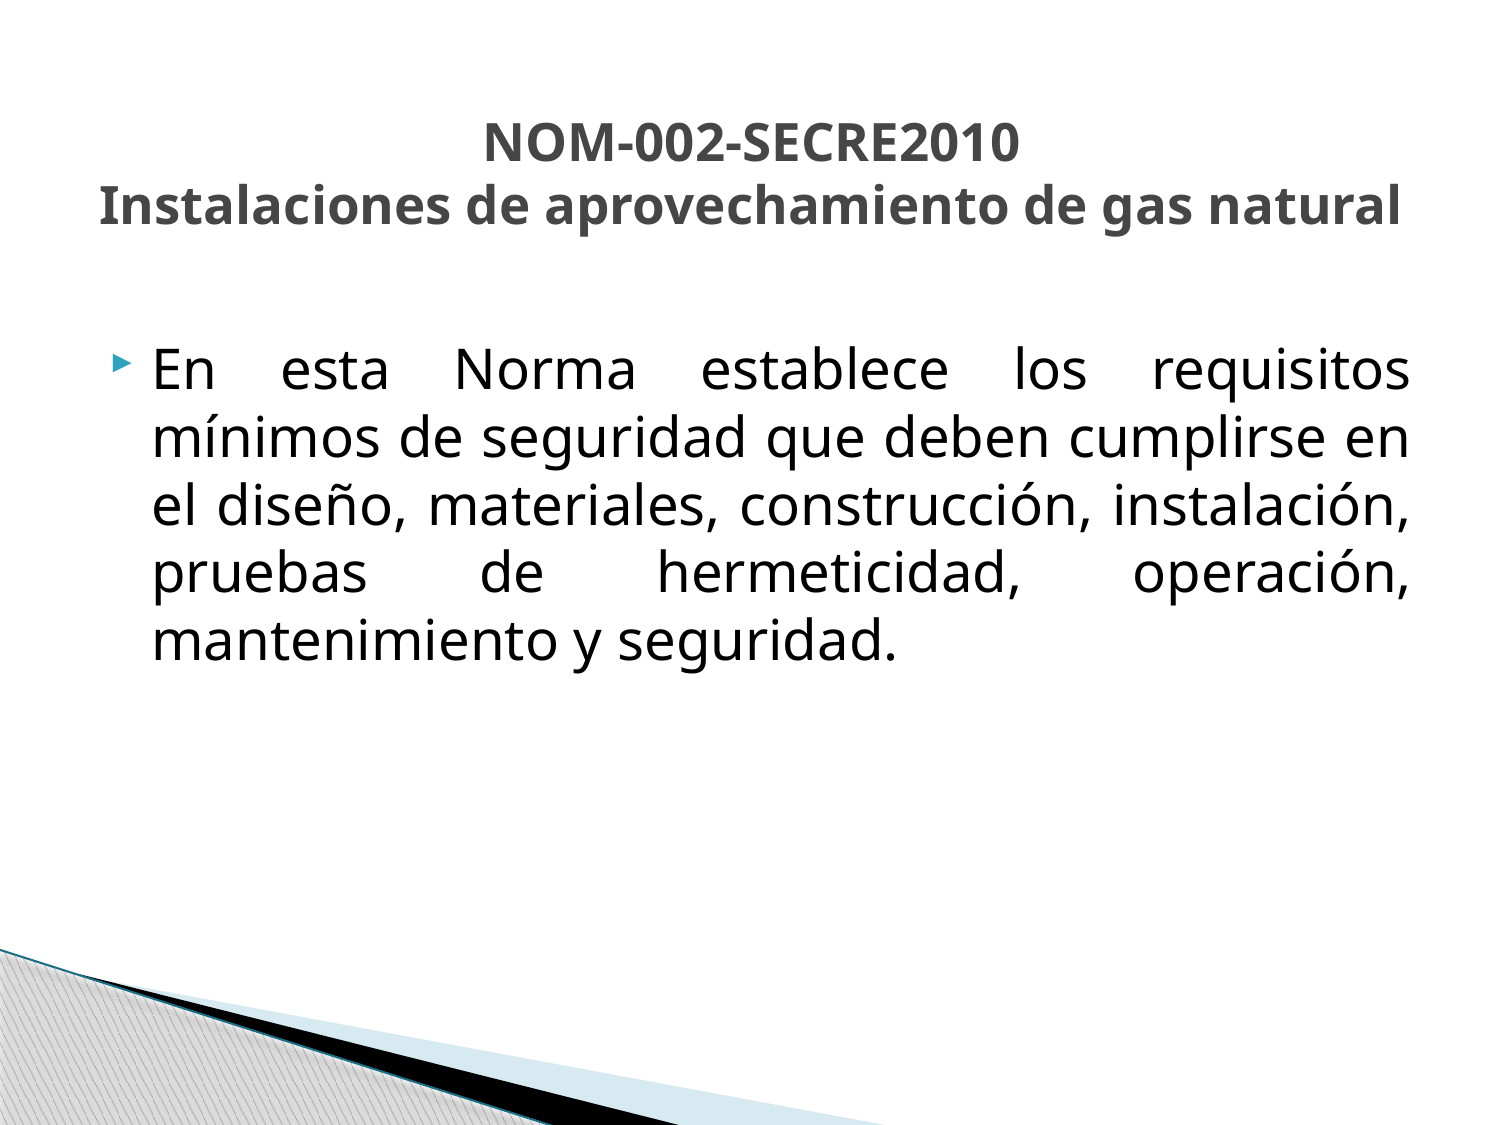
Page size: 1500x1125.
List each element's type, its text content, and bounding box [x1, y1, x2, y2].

list En esta Norma establece los requisitos mínimos de seguridad que deben cumplirse en el diseño, materiales, construcción, instalación, pruebas de hermeticidad, operación, mantenimiento y seguridad. [76, 326, 1427, 1069]
title NOM-002-SECRE2010 Instalaciones de aprovechamiento de gas natural [76, 78, 1427, 266]
